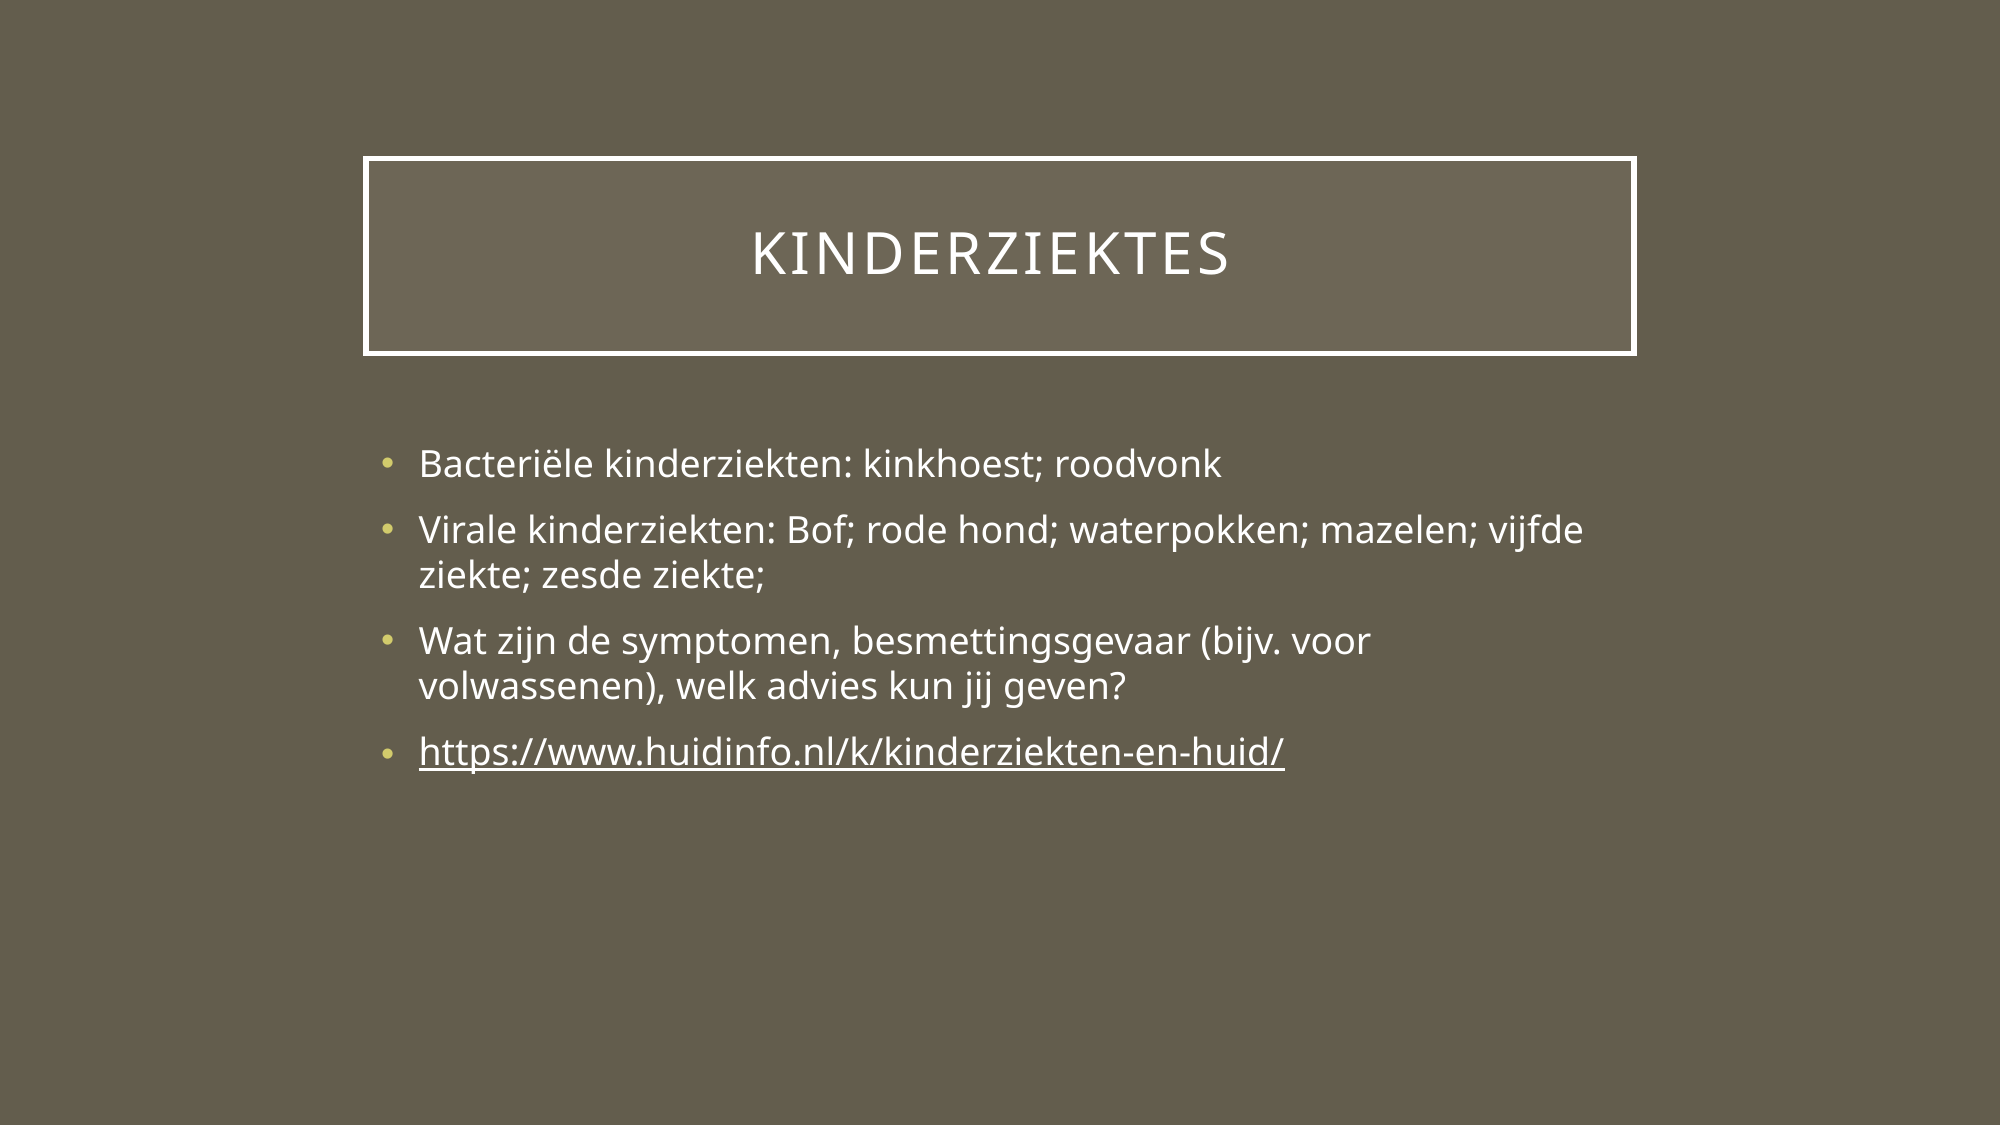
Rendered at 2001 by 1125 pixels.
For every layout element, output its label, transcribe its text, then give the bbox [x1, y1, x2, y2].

title Kinderziektes [363, 156, 1637, 356]
list Bacteriële kinderziekten: kinkhoest; roodvonk Virale kinderziekten: Bof; rode hond; waterpokken; mazelen; vijfde ziekte; zesde ziekte; Wat zijn de symptomen, besmettingsgevaar (bijv. voor volwassenen), welk advies kun jij geven? https://www.huidinfo.nl/k/kinderziekten-en-huid/ [366, 432, 1634, 942]
